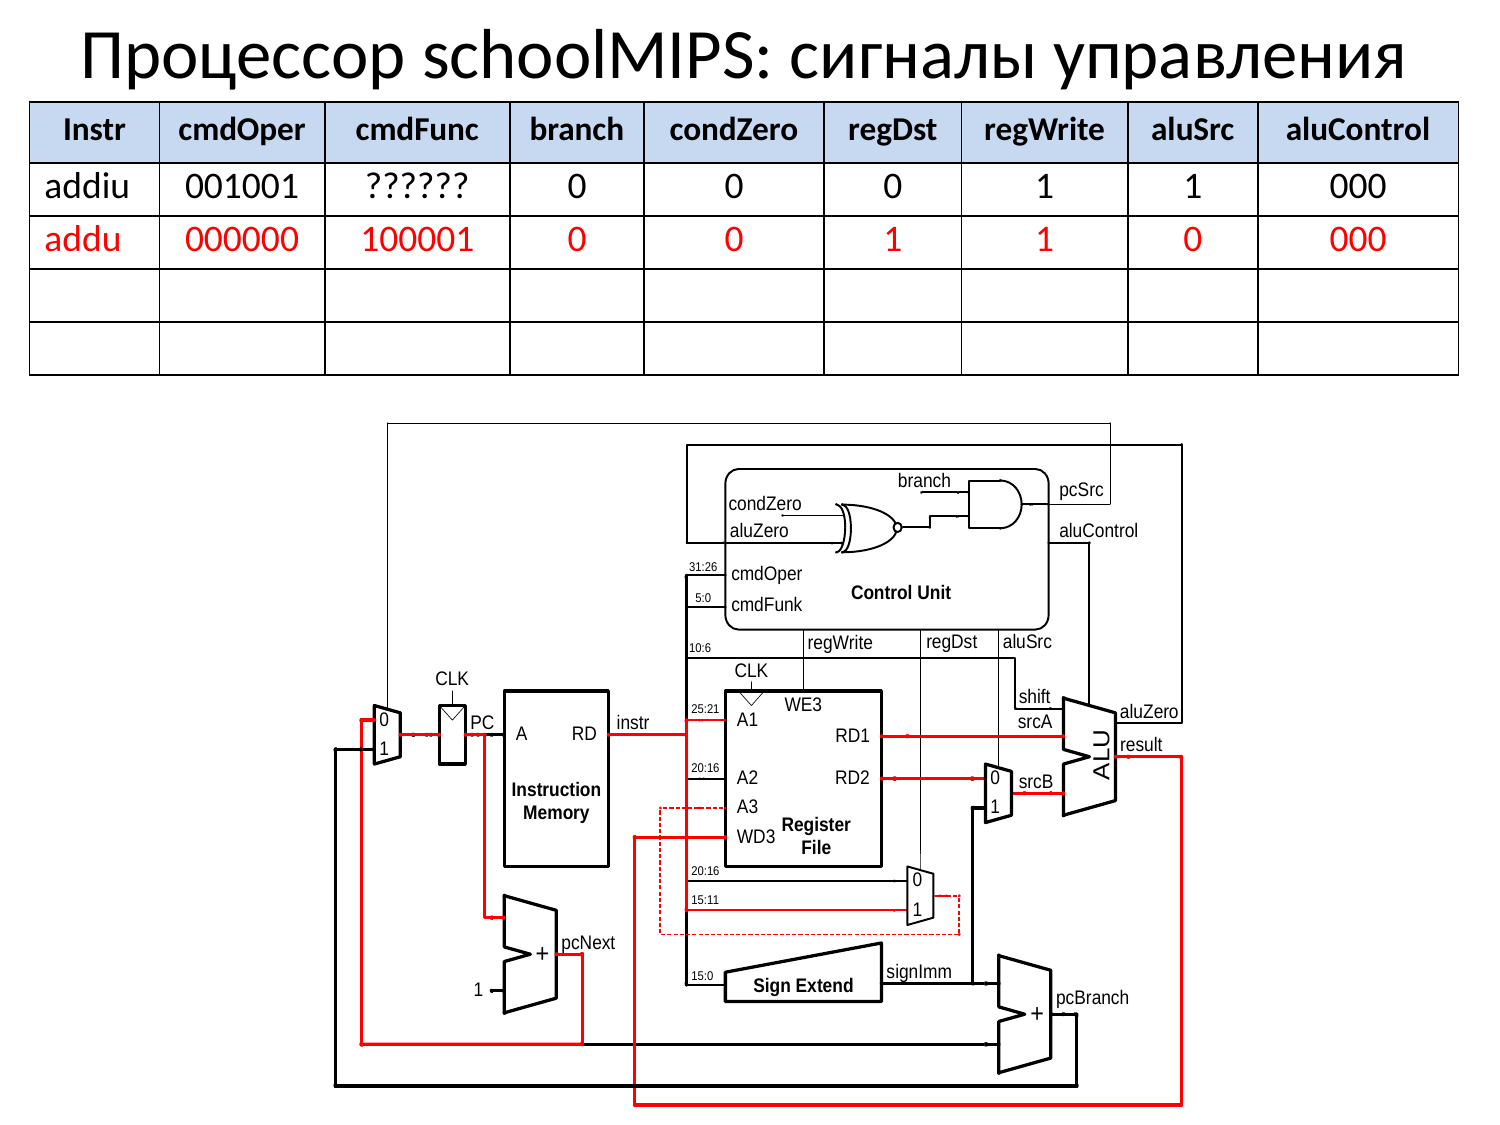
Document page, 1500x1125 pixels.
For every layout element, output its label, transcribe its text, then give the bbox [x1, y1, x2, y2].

table_header regDst [825, 103, 961, 162]
table_cell 0 [511, 217, 643, 268]
table_header regWrite [962, 103, 1127, 162]
table_cell 000000 [160, 217, 324, 268]
table_cell 1 [962, 217, 1127, 268]
table_cell [1259, 270, 1458, 321]
table_cell 0 [1129, 217, 1257, 268]
table_cell addiu [30, 164, 159, 215]
table_header cmdFunc [326, 103, 509, 162]
table_header branch [511, 103, 643, 162]
table_cell [160, 270, 324, 321]
table_cell [1259, 323, 1458, 374]
title Процессор schoolMIPS: сигналы управления [17, 9, 1471, 90]
table_cell ?????? [326, 164, 509, 215]
table_header cmdOper [160, 103, 324, 162]
table_cell [645, 270, 823, 321]
table_cell 000 [1259, 164, 1458, 215]
table_cell 1 [825, 217, 961, 268]
table_cell 1 [962, 164, 1127, 215]
table_cell [962, 323, 1127, 374]
table_cell [160, 323, 324, 374]
table_cell addu [30, 217, 159, 268]
table_header aluControl [1259, 103, 1458, 162]
table_cell [30, 270, 159, 321]
table_cell 001001 [160, 164, 324, 215]
table_cell [825, 323, 961, 374]
table_header condZero [645, 103, 823, 162]
table_header Instr [30, 103, 159, 162]
table_header aluSrc [1129, 103, 1257, 162]
table_cell [511, 270, 643, 321]
table_cell 0 [825, 164, 961, 215]
table_cell 0 [645, 164, 823, 215]
table_cell [962, 270, 1127, 321]
table_cell 0 [511, 164, 643, 215]
table_cell [1129, 323, 1257, 374]
table_cell 100001 [326, 217, 509, 268]
table_cell [1129, 270, 1257, 321]
table_cell [30, 323, 159, 374]
table_cell [326, 270, 509, 321]
table_cell 0 [645, 217, 823, 268]
table_cell [645, 323, 823, 374]
table_cell 1 [1129, 164, 1257, 215]
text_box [312, 404, 1200, 1125]
table_cell [825, 270, 961, 321]
table_cell [326, 323, 509, 374]
table_cell 000 [1259, 217, 1458, 268]
table_cell [511, 323, 643, 374]
